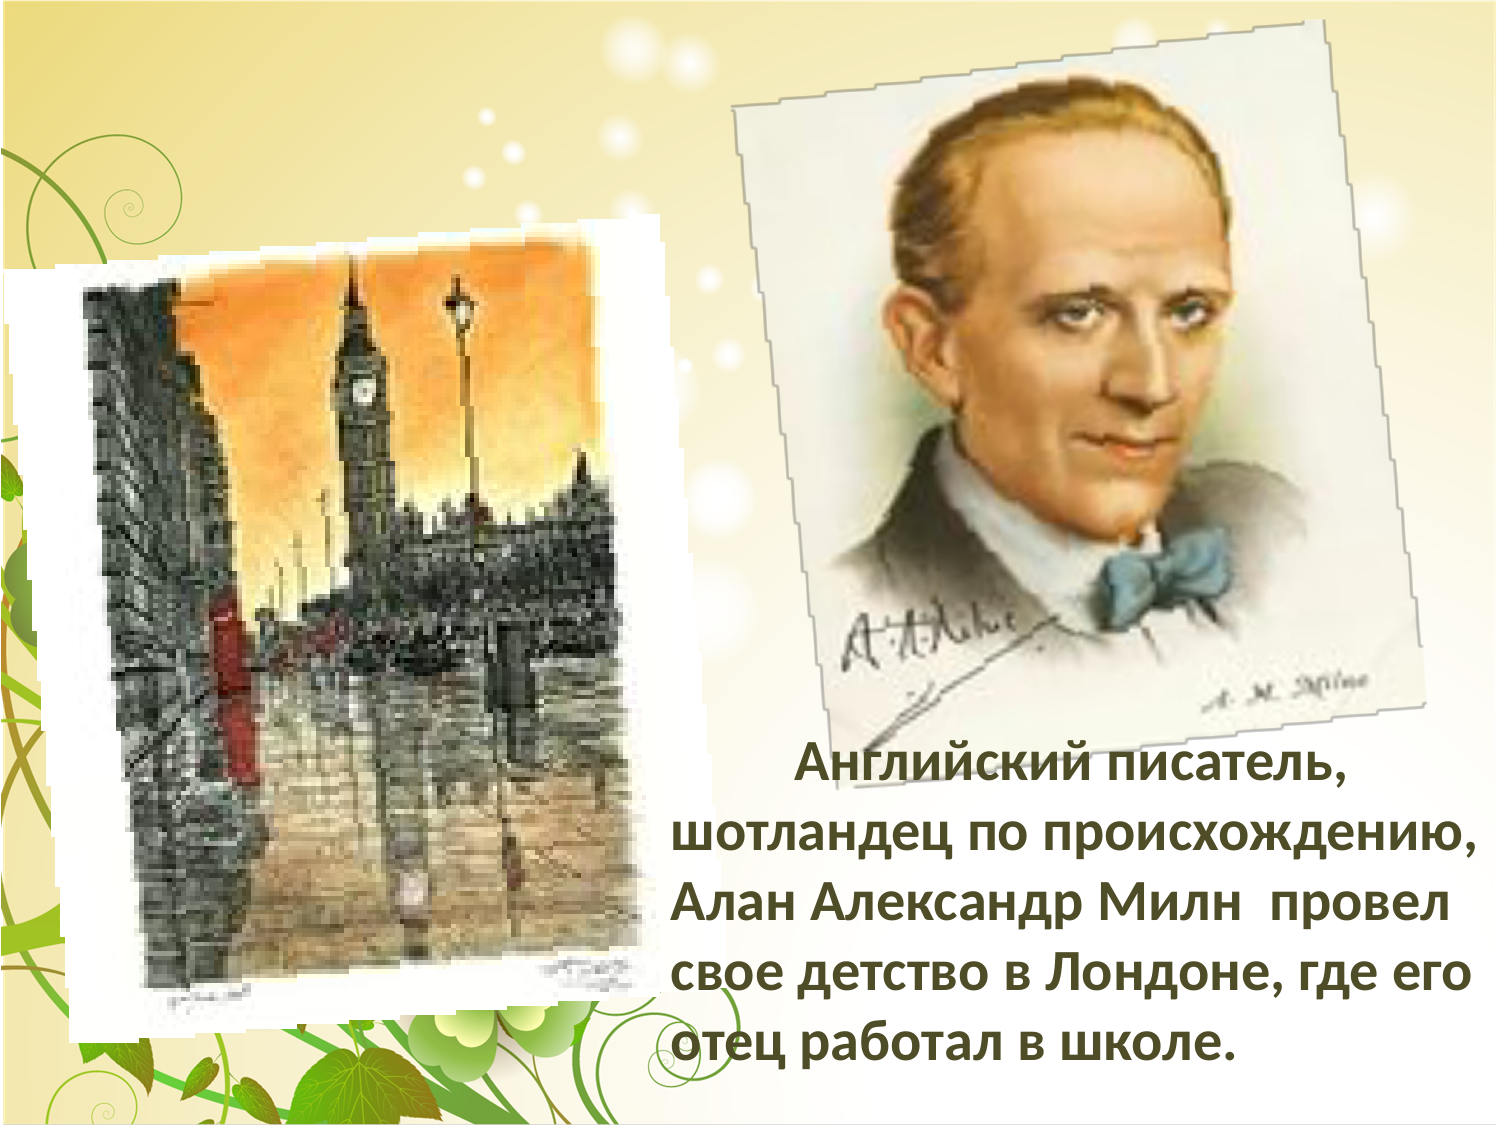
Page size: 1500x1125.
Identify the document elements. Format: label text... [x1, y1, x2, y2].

picture [0, 0, 1500, 1125]
text_box Английский писатель, шотландец по происхождению, Алан Александр Милн провел свое детство в Лондоне, где его отец работал в школе. [656, 714, 1500, 1080]
